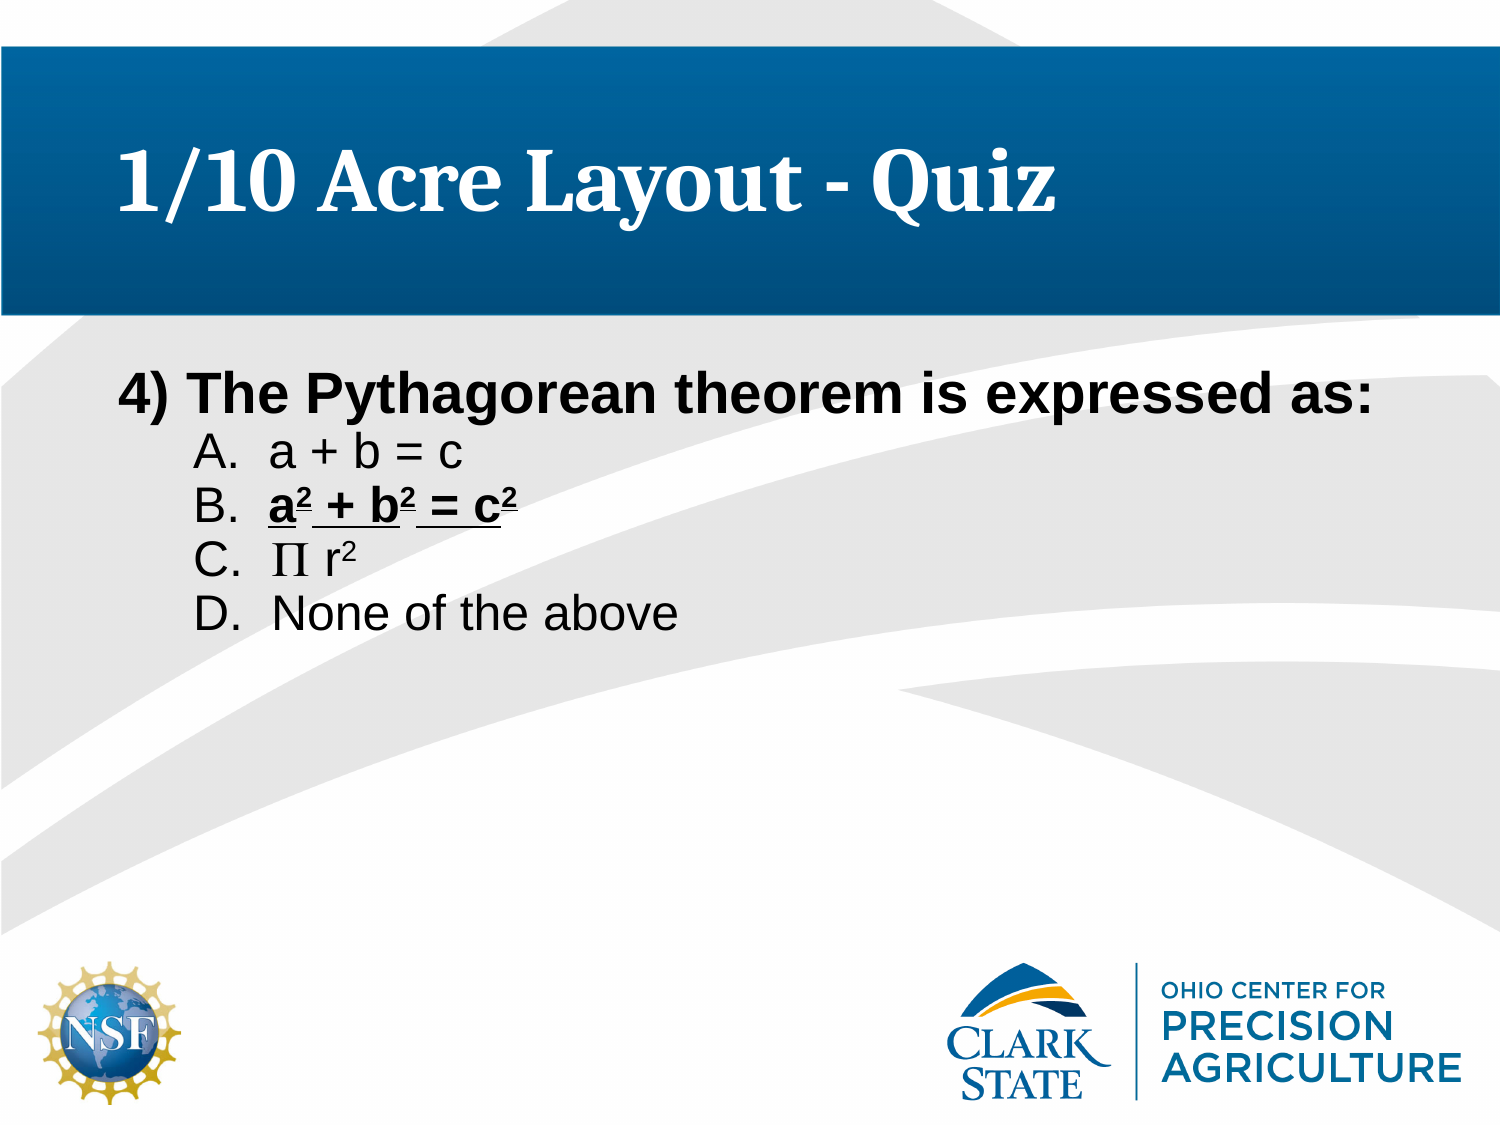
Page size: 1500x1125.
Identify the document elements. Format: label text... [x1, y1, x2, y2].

list 4) The Pythagorean theorem is expressed as: a + b = c a2 + b2 = c2  r2 None of the above [103, 355, 1397, 897]
picture [0, 0, 1500, 1125]
picture [4, 49, 1500, 313]
title 1/10 Acre Layout - Quiz [103, 50, 1397, 313]
